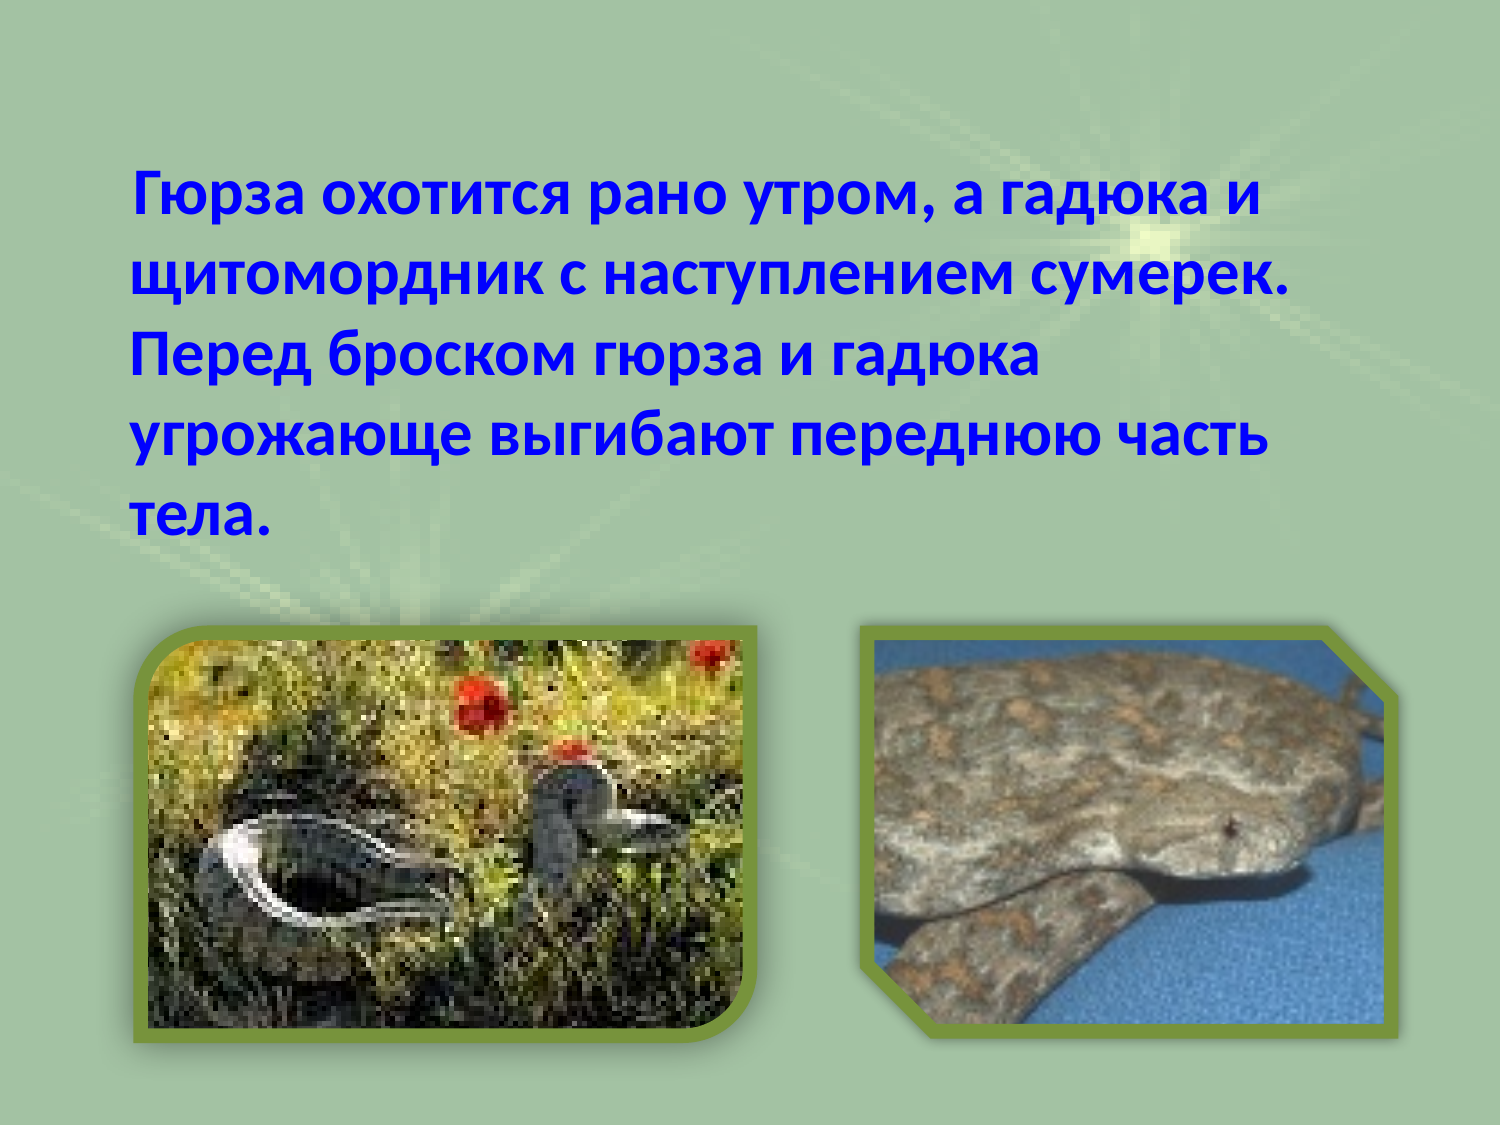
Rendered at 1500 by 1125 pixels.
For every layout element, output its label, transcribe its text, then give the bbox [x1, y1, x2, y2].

picture [0, 0, 1500, 1125]
list Гюрза охотится рано утром, а гадюка и щитомордник с наступлением сумерек. Перед броском гюрза и гадюка угрожающе выгибают переднюю часть тела. [58, 140, 1409, 563]
